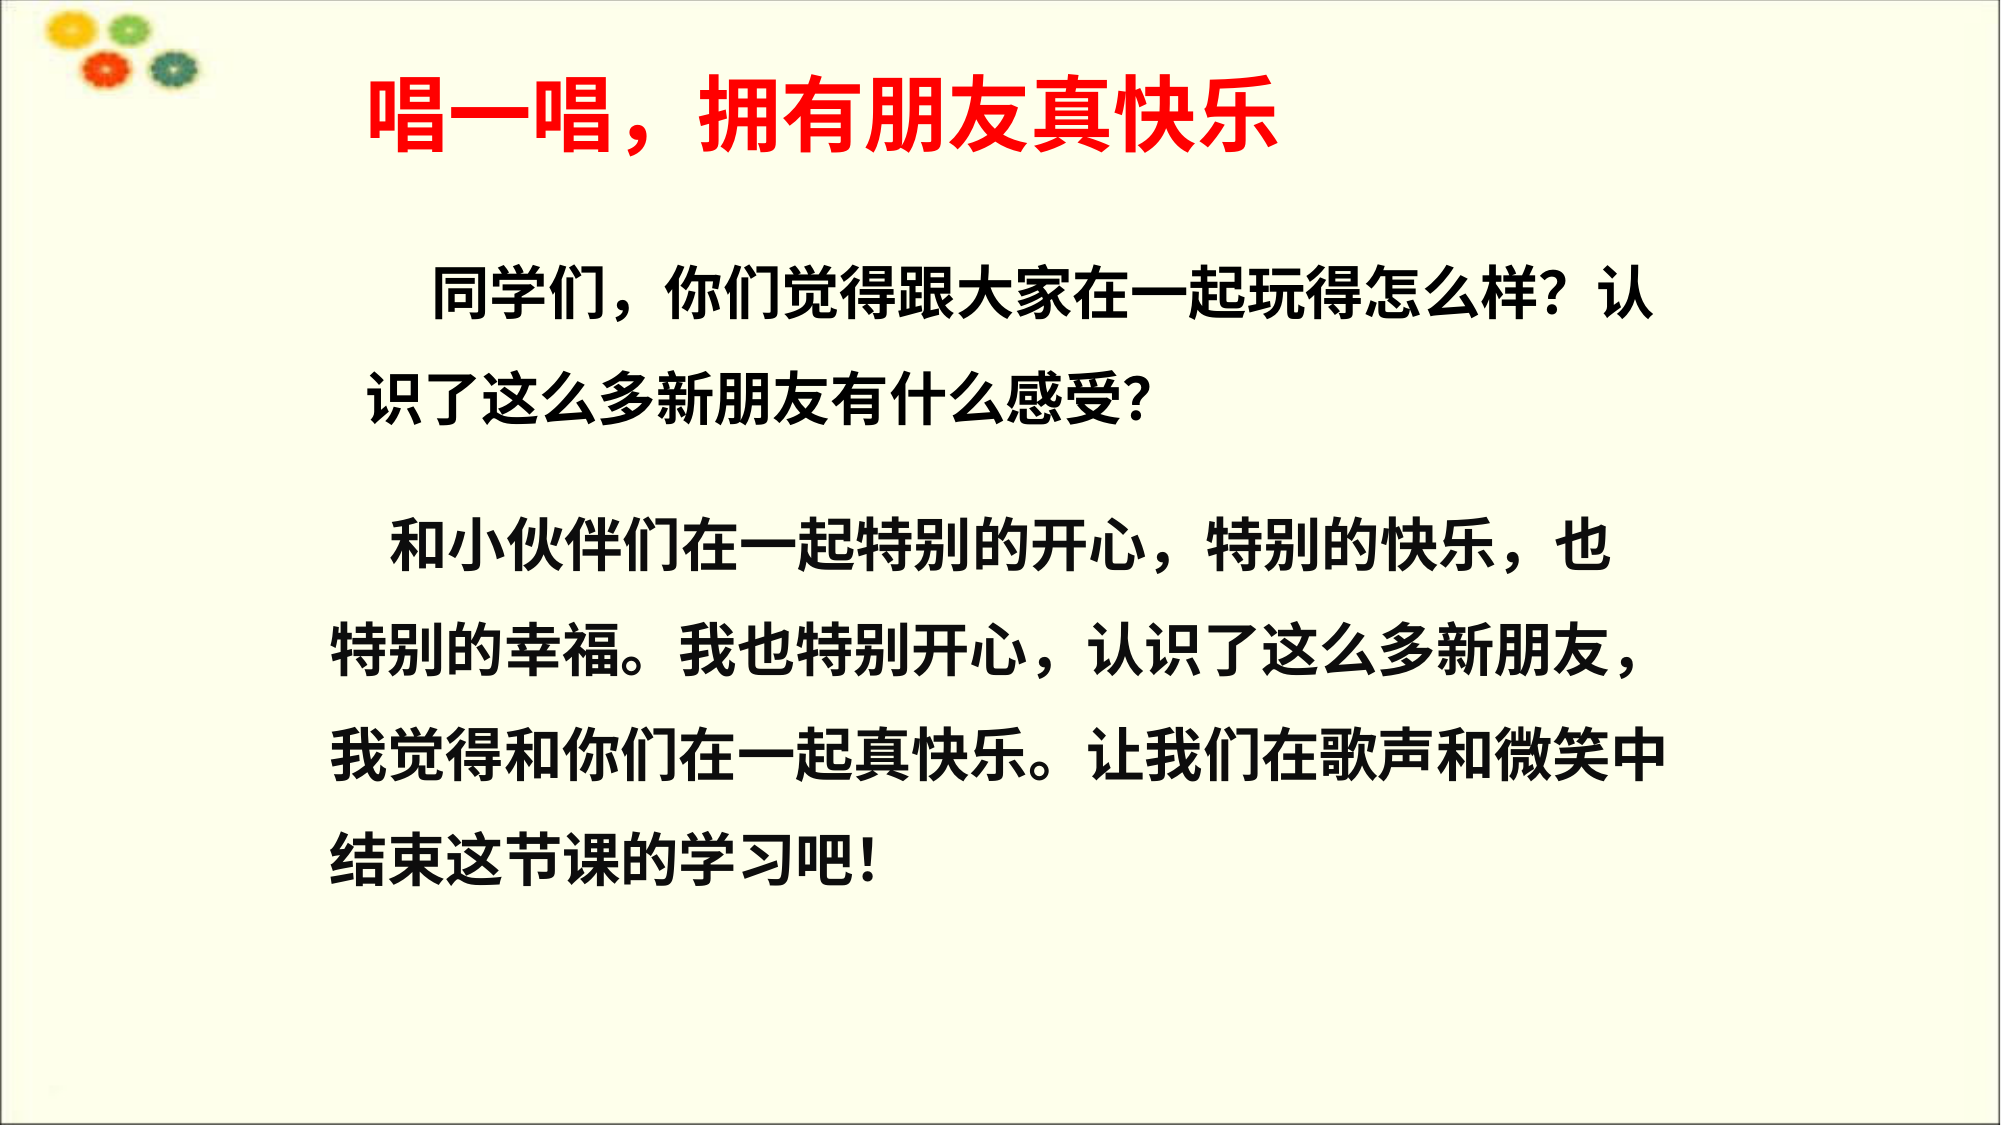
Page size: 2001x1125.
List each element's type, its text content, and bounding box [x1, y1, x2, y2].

picture [0, 0, 2001, 1125]
text_box 和小伙伴们在一起特别的开心，特别的快乐，也特别的幸福。我也特别开心，认识了这么多新朋友，我觉得和你们在一起真快乐。让我们在歌声和微笑中结束这节课的学习吧！ [314, 465, 1685, 901]
text_box 同学们，你们觉得跟大家在一起玩得怎么样？认识了这么多新朋友有什么感受？ [350, 214, 1685, 439]
text_box 唱一唱，拥有朋友真快乐 [350, 54, 1638, 170]
